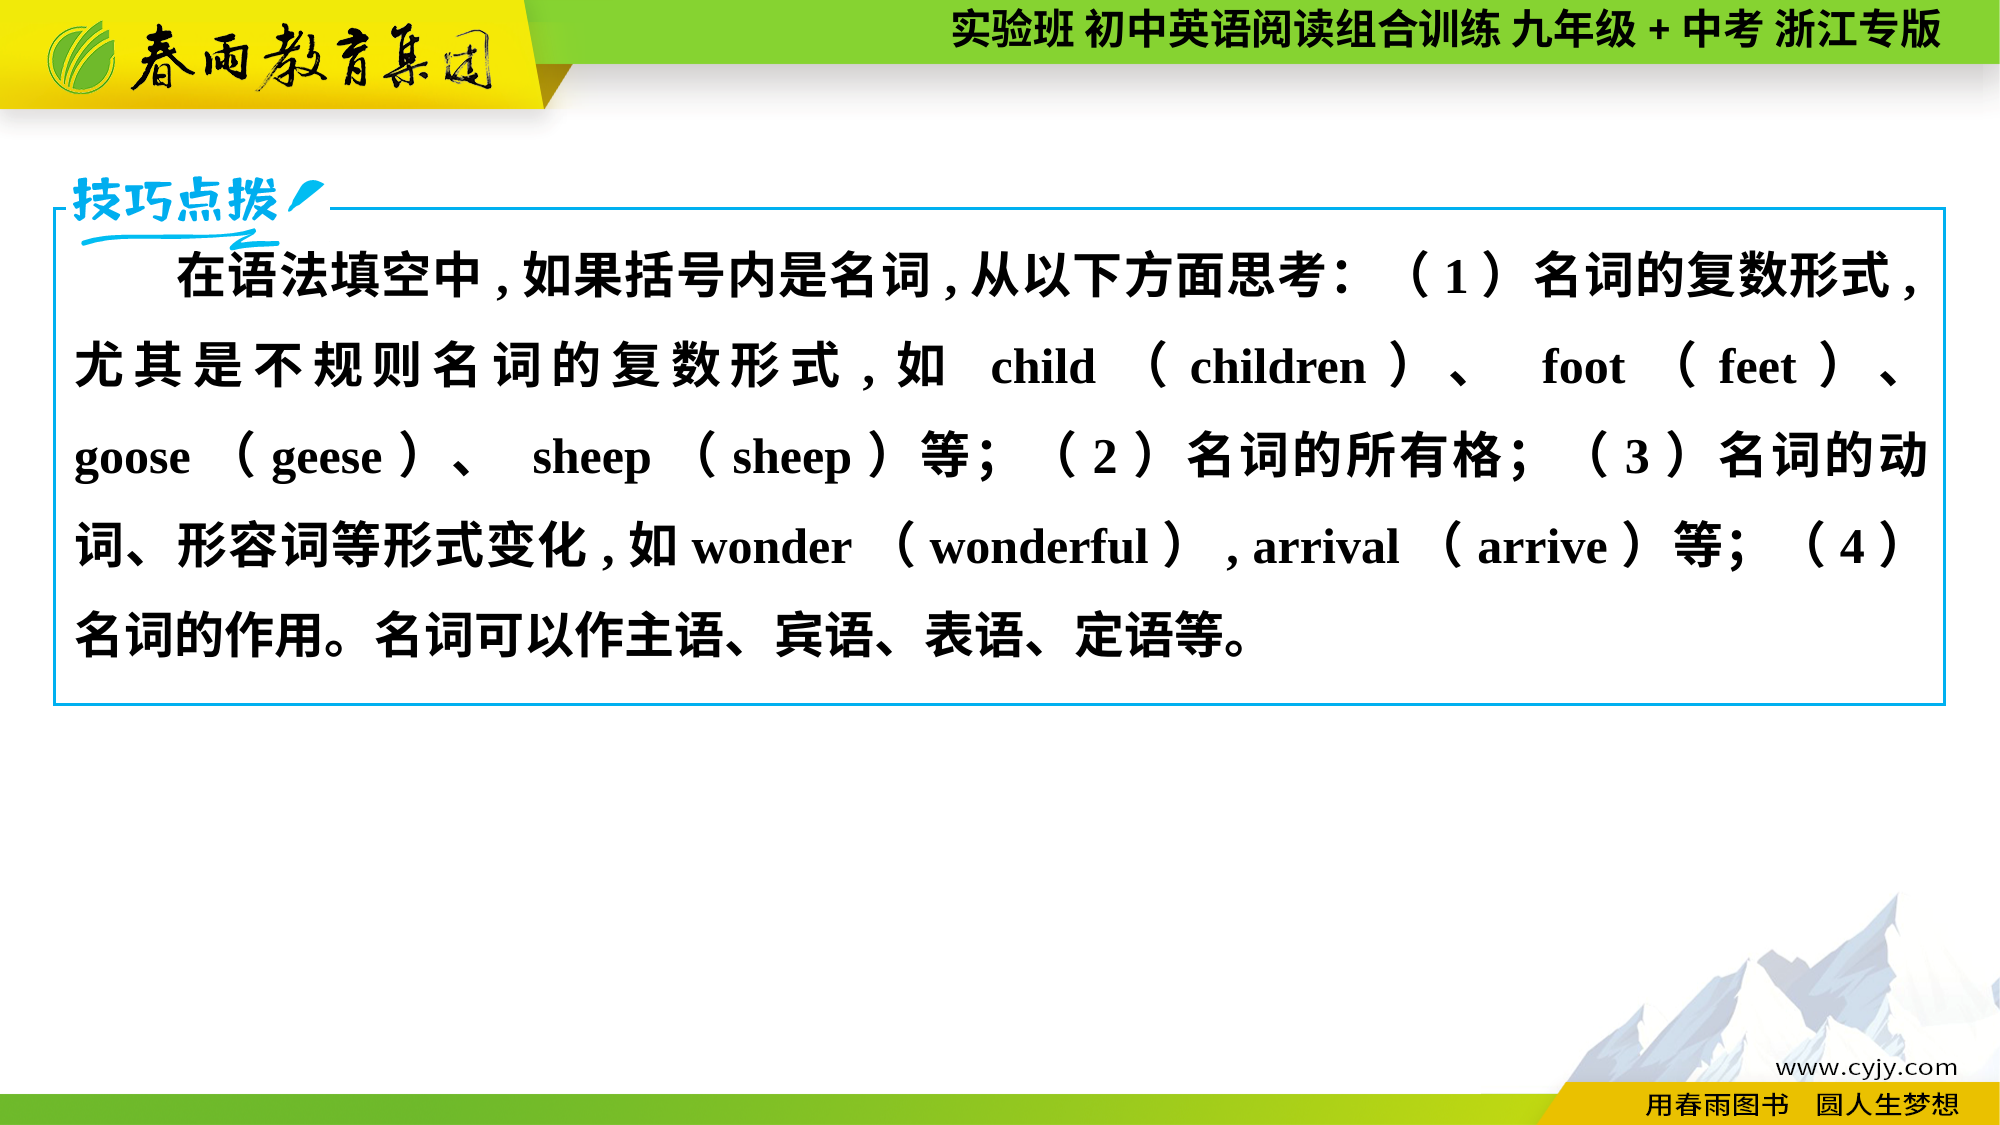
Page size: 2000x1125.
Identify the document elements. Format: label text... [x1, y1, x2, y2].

list 在语法填空中,如果括号内是名词,从以下方面思考：（1）名词的复数形式,尤其是不规则名词的复数形式,如 child（children）、 foot（feet）、 goose（geese）、 sheep（sheep）等；（2）名词的所有格；（3）名词的动词、形容词等形式变化,如wonder（wonderful）, arrival（arrive）等；（4）名词的作用。名词可以作主语、宾语、表语、定语等。 [59, 146, 1944, 695]
picture [0, 0, 2000, 1125]
text_box [54, 208, 1945, 705]
